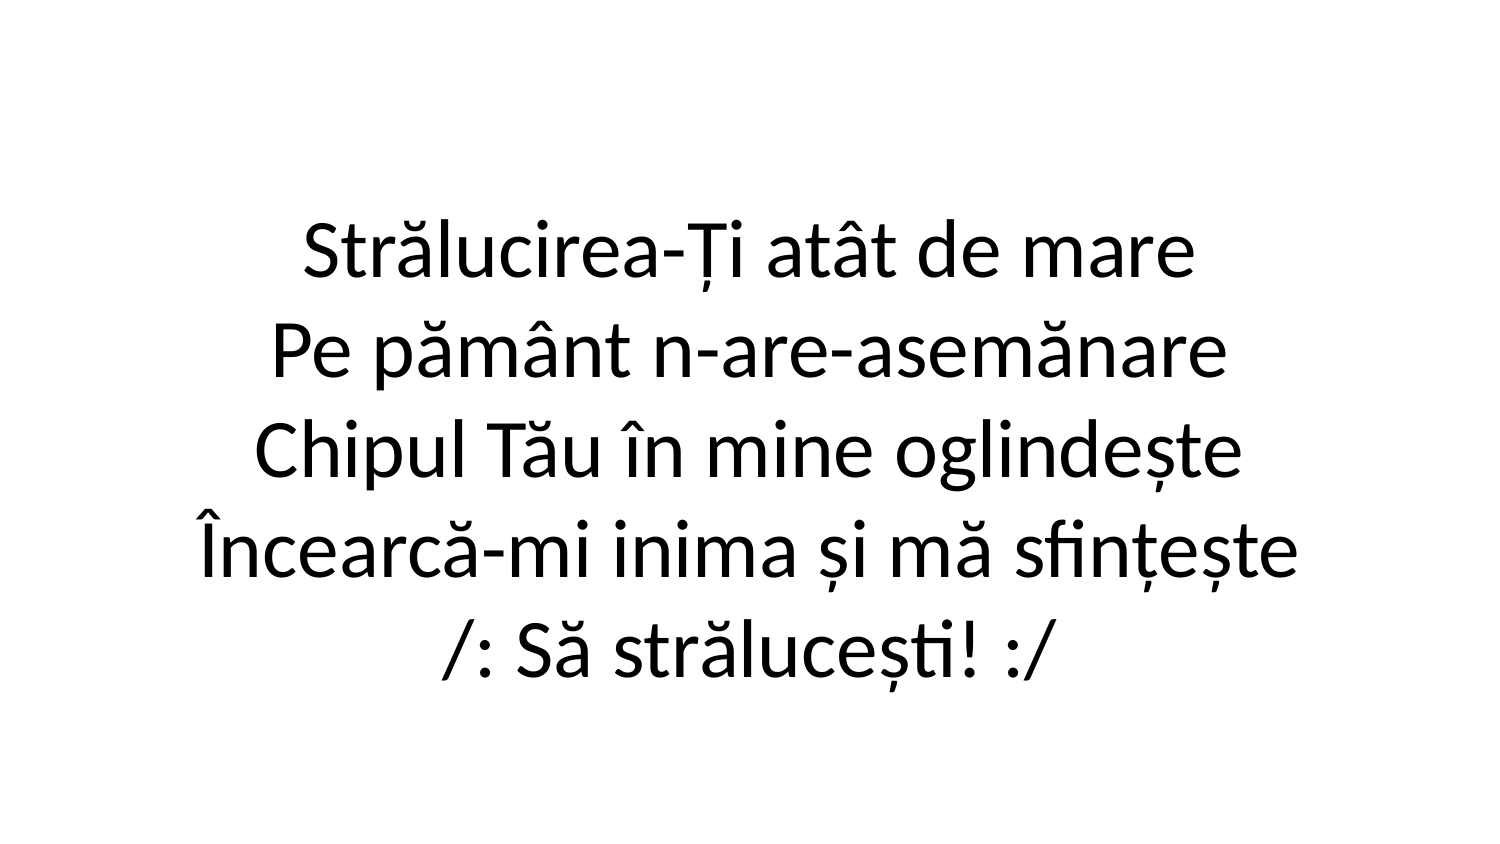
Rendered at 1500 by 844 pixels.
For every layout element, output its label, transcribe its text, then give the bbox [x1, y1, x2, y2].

text_box Strălucirea-Ți atât de mare Pe pământ n-are-asemănare Chipul Tău în mine oglindește Încearcă-mi inima și mă sfințește /: Să strălucești! :/ [183, 142, 1317, 702]
